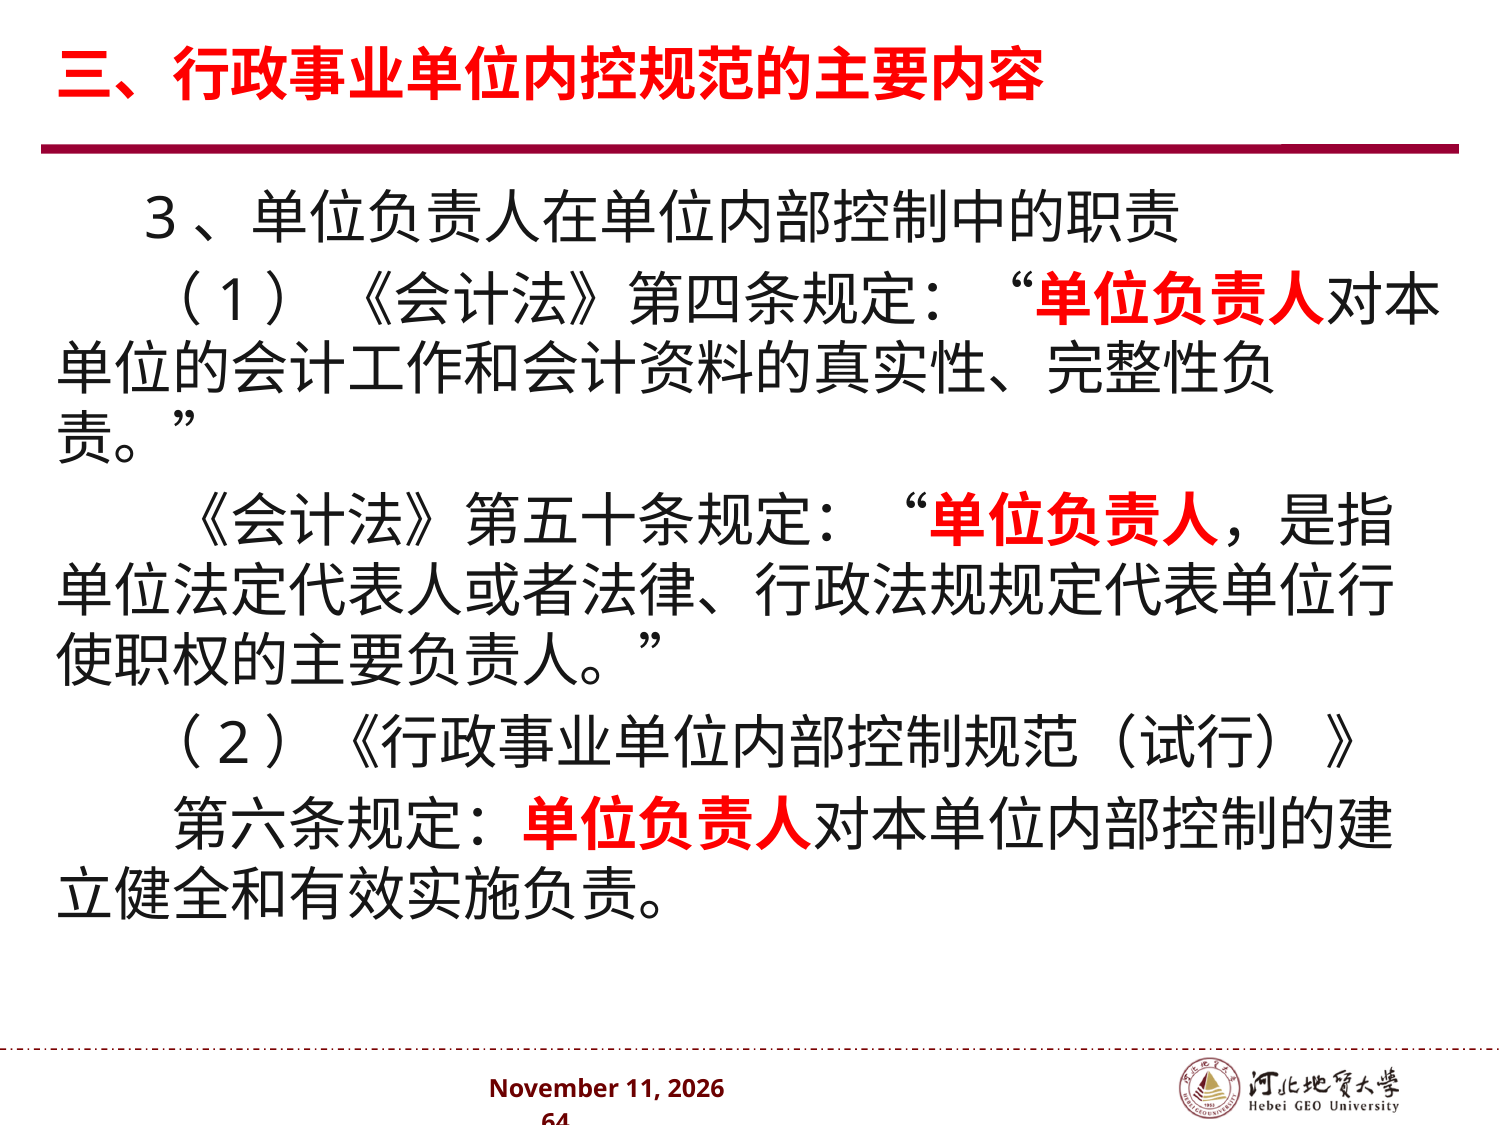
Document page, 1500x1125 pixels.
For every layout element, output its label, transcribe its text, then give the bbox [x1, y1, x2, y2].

title 三、行政事业单位内控规范的主要内容 [40, 18, 1460, 126]
list 3、单位负责人在单位内部控制中的职责 （1） 《会计法》第四条规定：“单位负责人对本单位的会计工作和会计资料的真实性、完整性负责。” 《会计法》第五十条规定：“单位负责人，是指单位法定代表人或者法律、行政法规规定代表单位行使职权的主要负责人。” （2）《行政事业单位内部控制规范（试行） 》 第六条规定：单位负责人对本单位内部控制的建立健全和有效实施负责。 [40, 172, 1460, 1036]
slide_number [473, 1064, 990, 1109]
picture [1159, 1049, 1420, 1125]
